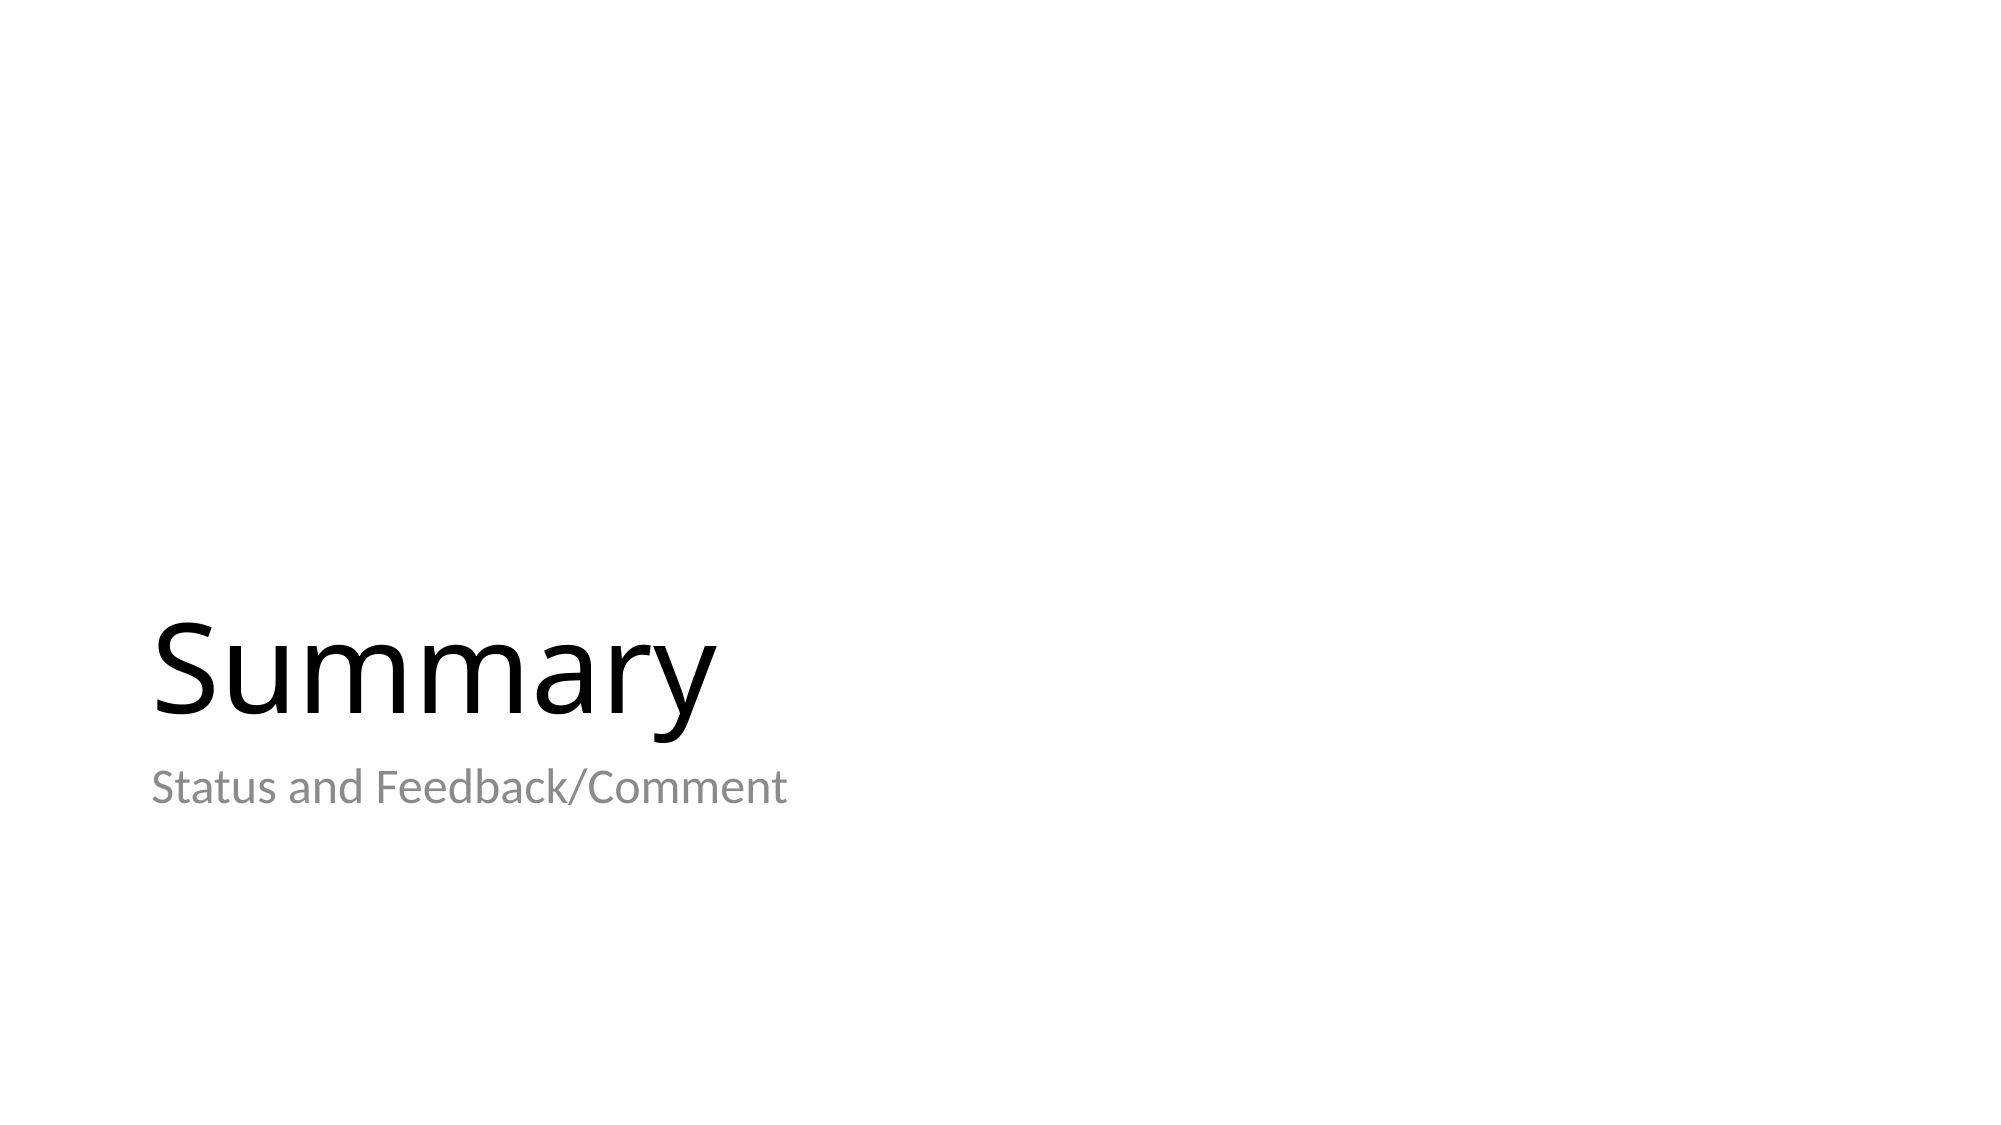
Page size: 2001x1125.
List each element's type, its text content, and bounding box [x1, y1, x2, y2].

list Status and Feedback/Comment [136, 752, 1862, 999]
title Summary [136, 280, 1862, 749]
